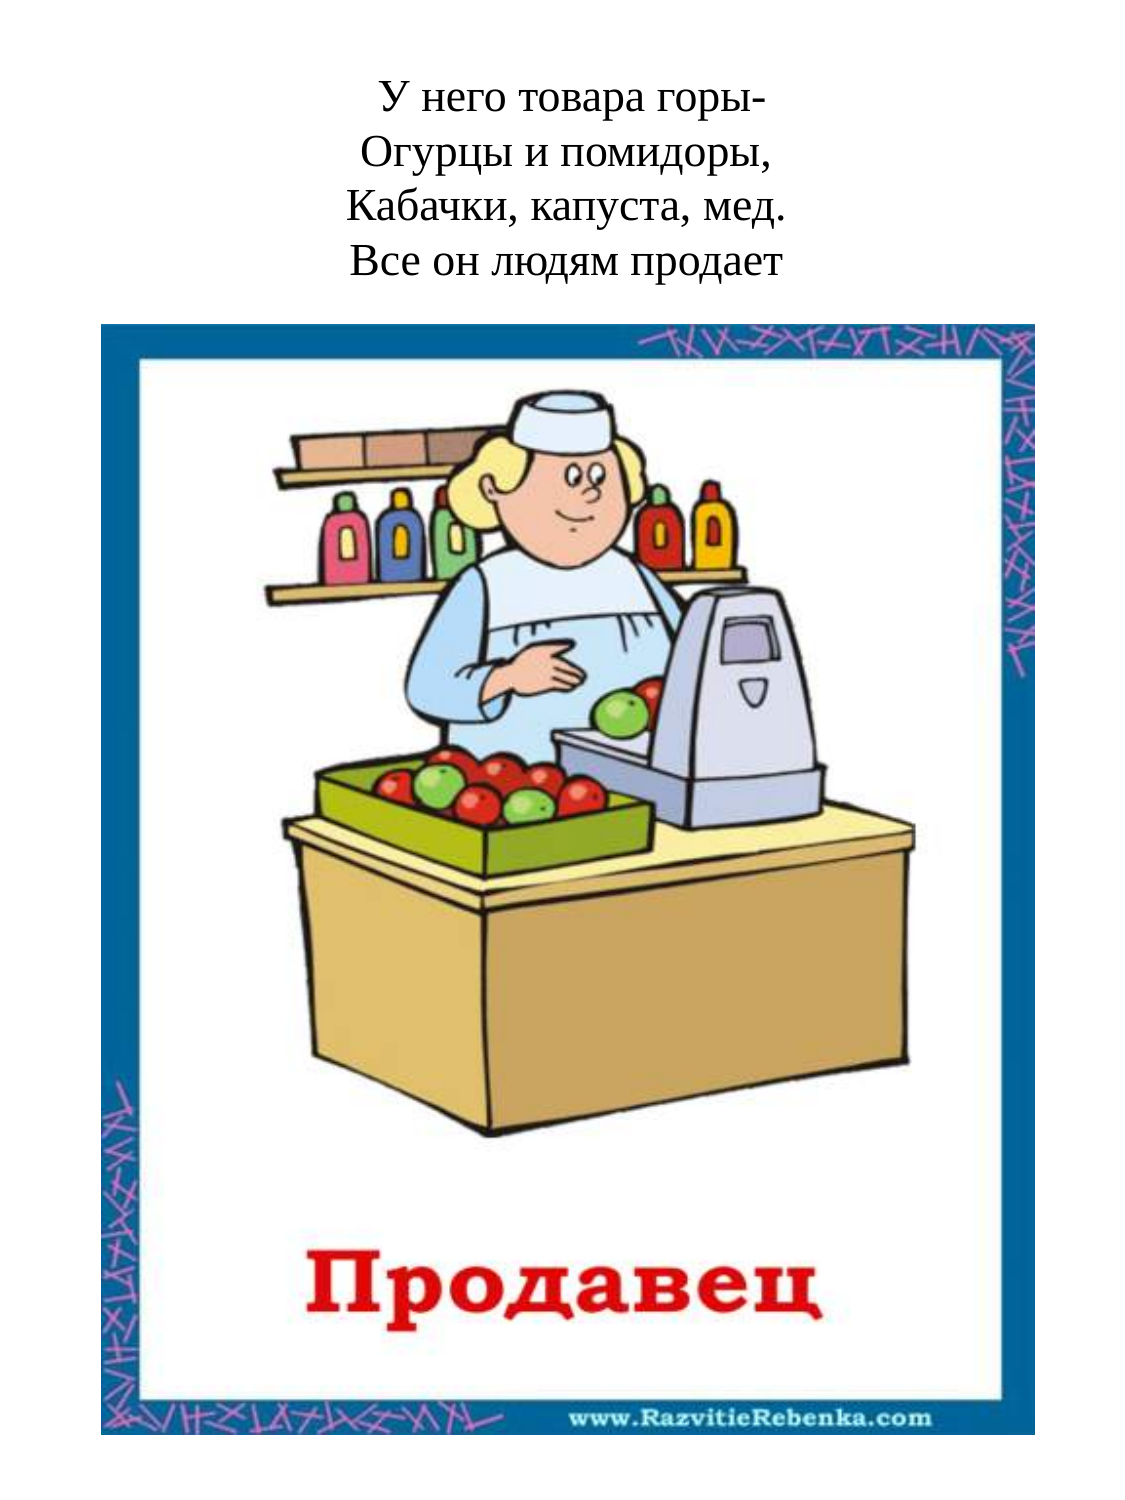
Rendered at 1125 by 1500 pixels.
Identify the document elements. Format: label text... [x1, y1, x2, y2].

title У него товара горы- Огурцы и помидоры, Кабачки, капуста, мед. Все он людям продает [56, 25, 1077, 325]
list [101, 324, 1036, 1436]
